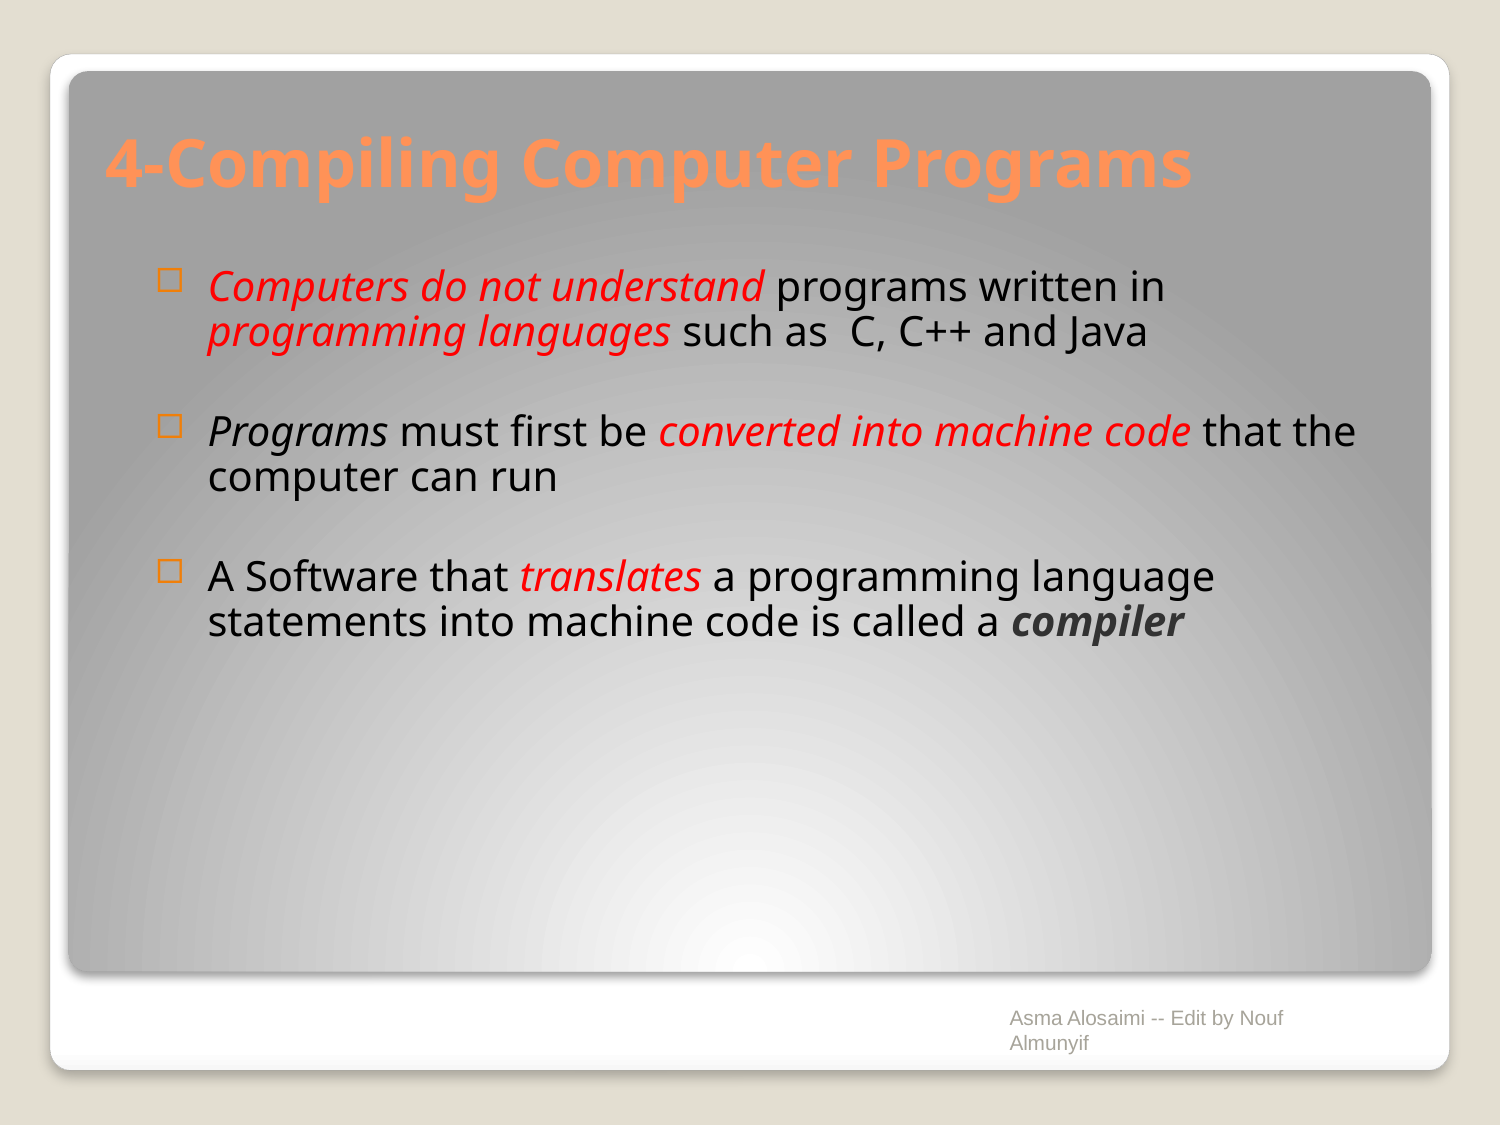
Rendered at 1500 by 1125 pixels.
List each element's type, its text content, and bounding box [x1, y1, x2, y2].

footer Asma Alosaimi -- Edit by Nouf Almunyif [994, 1002, 1370, 1063]
title 4-Compiling Computer Programs [90, 70, 1500, 208]
list Computers do not understand programs written in programming languages such as C, C++ and Java Programs must first be converted into machine code that the computer can run A Software that translates a programming language statements into machine code is called a compiler [125, 249, 1388, 850]
